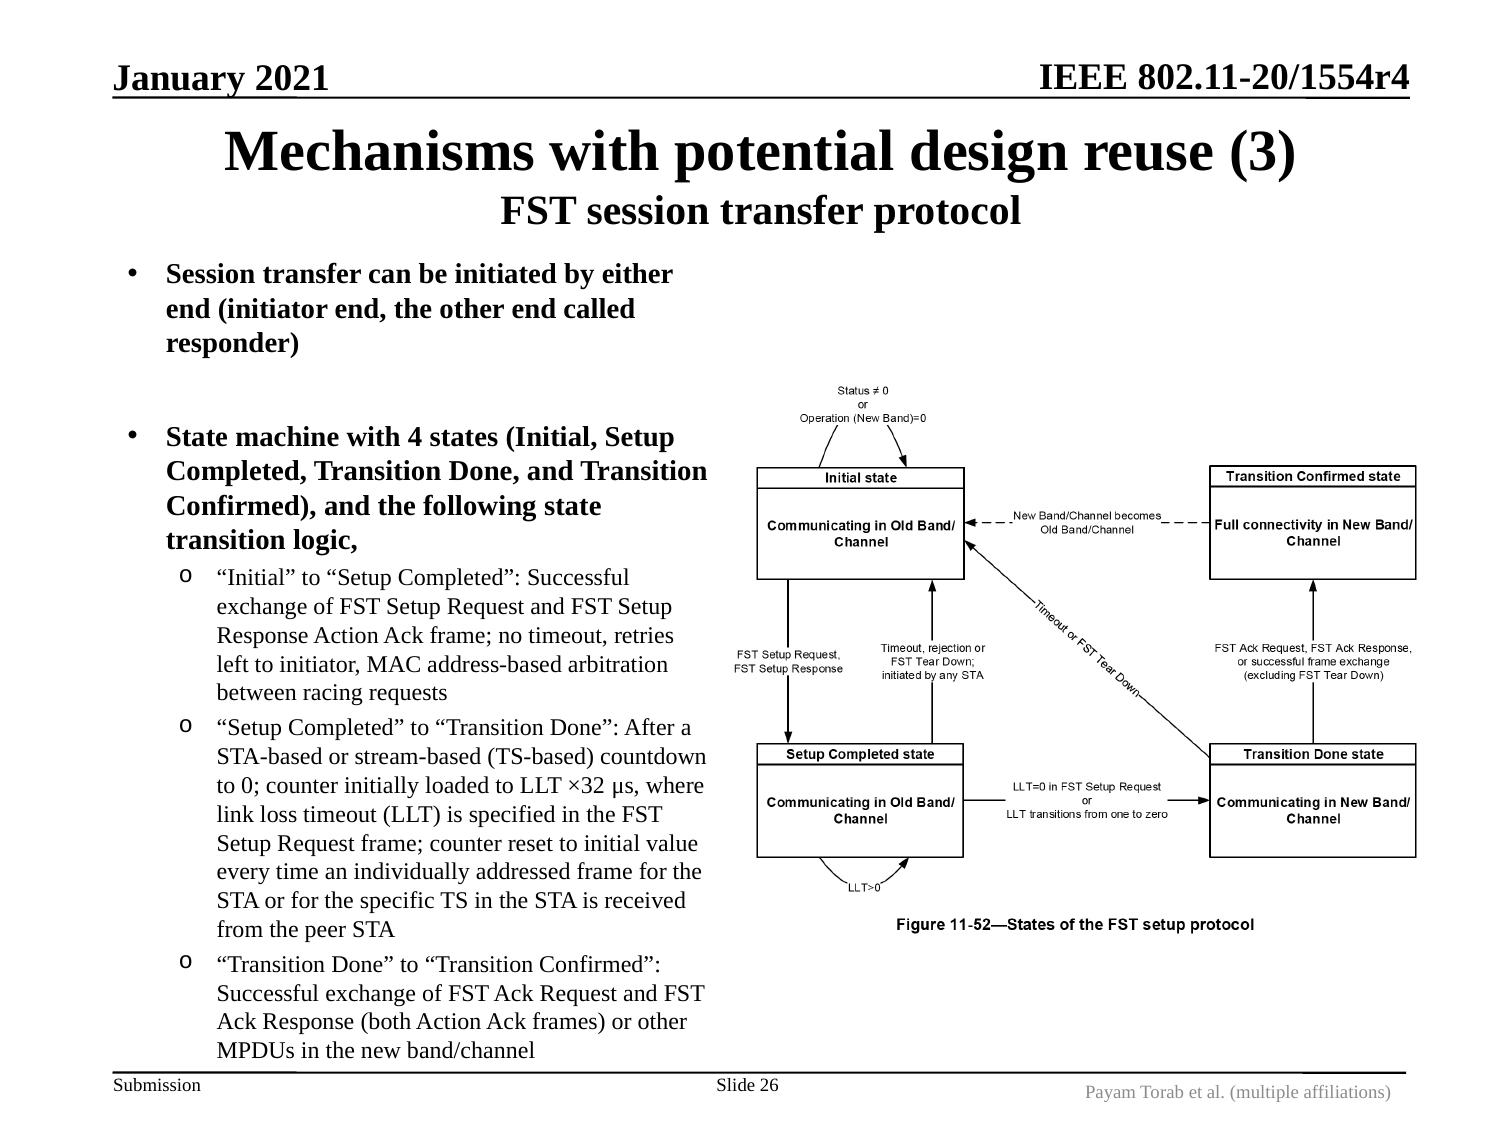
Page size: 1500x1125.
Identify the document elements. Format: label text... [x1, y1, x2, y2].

slide_number Slide 26 [702, 1072, 793, 1111]
title Mechanisms with potential design reuse (3) FST session transfer protocol [112, 97, 1411, 248]
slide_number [112, 52, 563, 90]
footer Payam Torab et al. (multiple affiliations) [877, 1072, 1407, 1110]
picture [724, 378, 1430, 942]
list Session transfer can be initiated by either end (initiator end, the other end called responder) State machine with 4 states (Initial, Setup Completed, Transition Done, and Transition Confirmed), and the following state transition logic, “Initial” to “Setup Completed”: Successful exchange of FST Setup Request and FST Setup Response Action Ack frame; no timeout, retries left to initiator, MAC address-based arbitration between racing requests “Setup Completed” to “Transition Done”: After a STA-based or stream-based (TS-based) countdown to 0; counter initially loaded to LLT ×32 μs, where link loss timeout (LLT) is specified in the FST Setup Request frame; counter reset to initial value every time an individually addressed frame for the STA or for the specific TS in the STA is received from the peer STA “Transition Done” to “Transition Confirmed”: Successful exchange of FST Ack Request and FST Ack Response (both Action Ack frames) or other MPDUs in the new band/channel [112, 247, 726, 1073]
